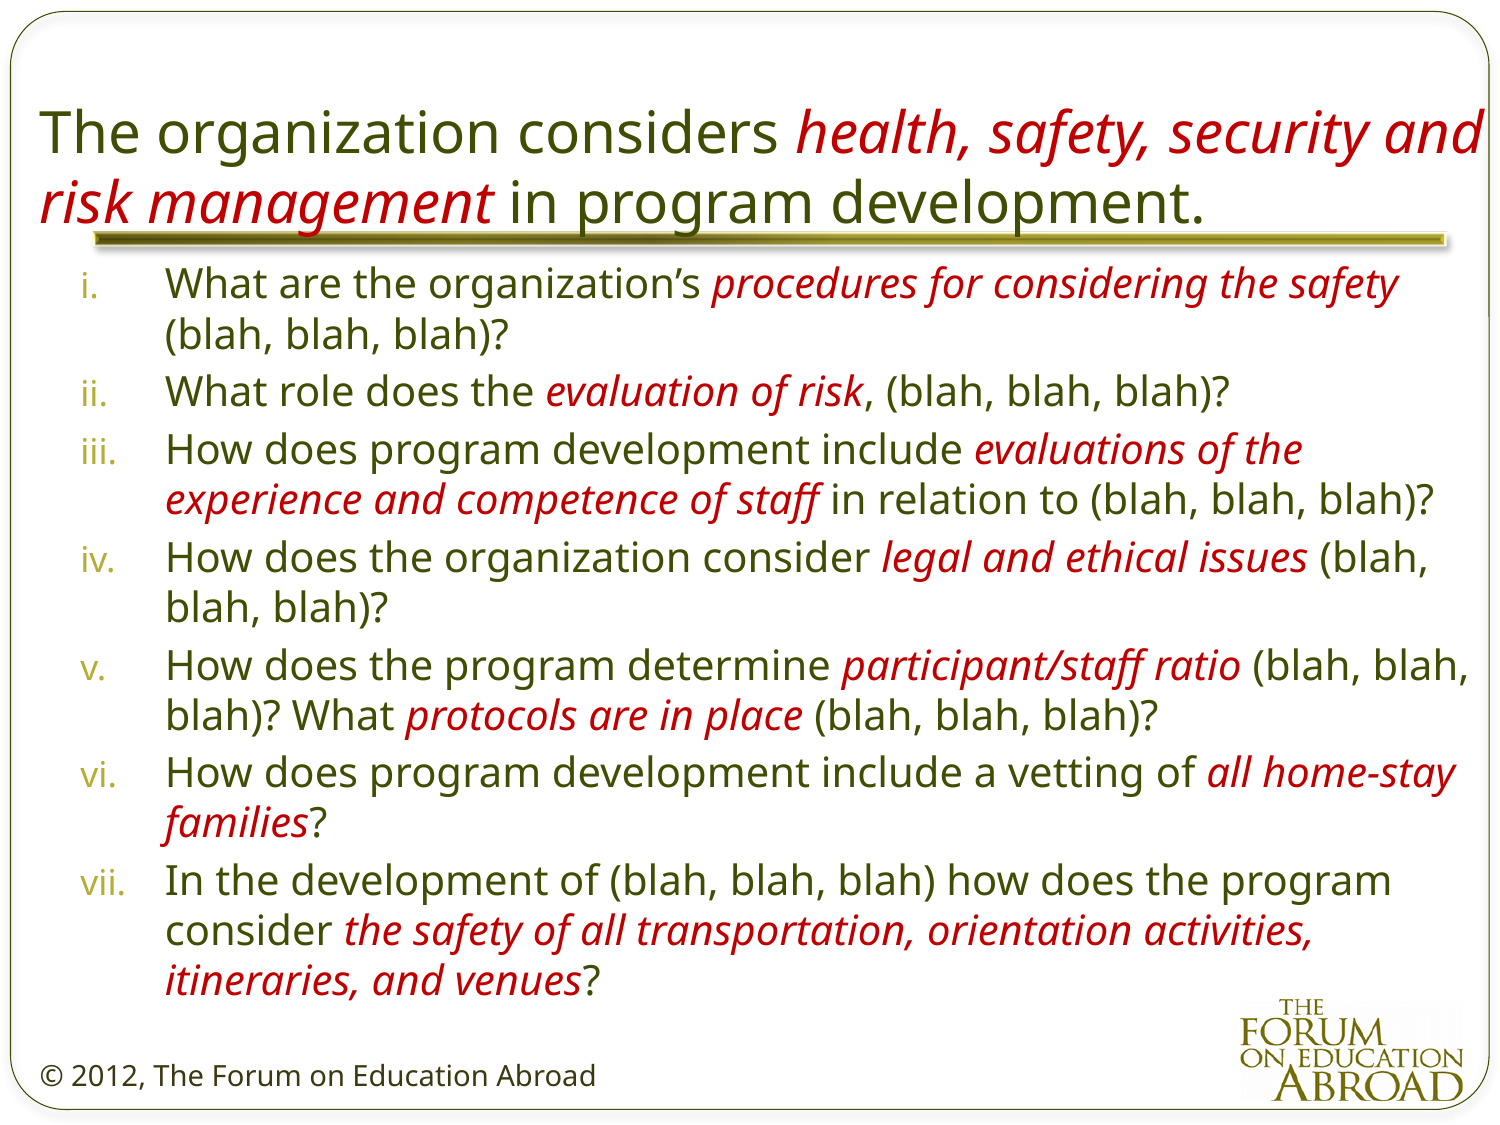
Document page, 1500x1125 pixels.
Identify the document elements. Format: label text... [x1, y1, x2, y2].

list What are the organization’s procedures for considering the safety (blah, blah, blah)? What role does the evaluation of risk, (blah, blah, blah)? How does program development include evaluations of the experience and competence of staff in relation to (blah, blah, blah)? How does the organization consider legal and ethical issues (blah, blah, blah)? How does the program determine participant/staff ratio (blah, blah, blah)? What protocols are in place (blah, blah, blah)? How does program development include a vetting of all home-stay families? In the development of (blah, blah, blah) how does the program consider the safety of all transportation, orientation activities, itineraries, and venues? [0, 249, 1500, 1113]
title The organization considers health, safety, security and risk management in program development. [24, 50, 1500, 249]
